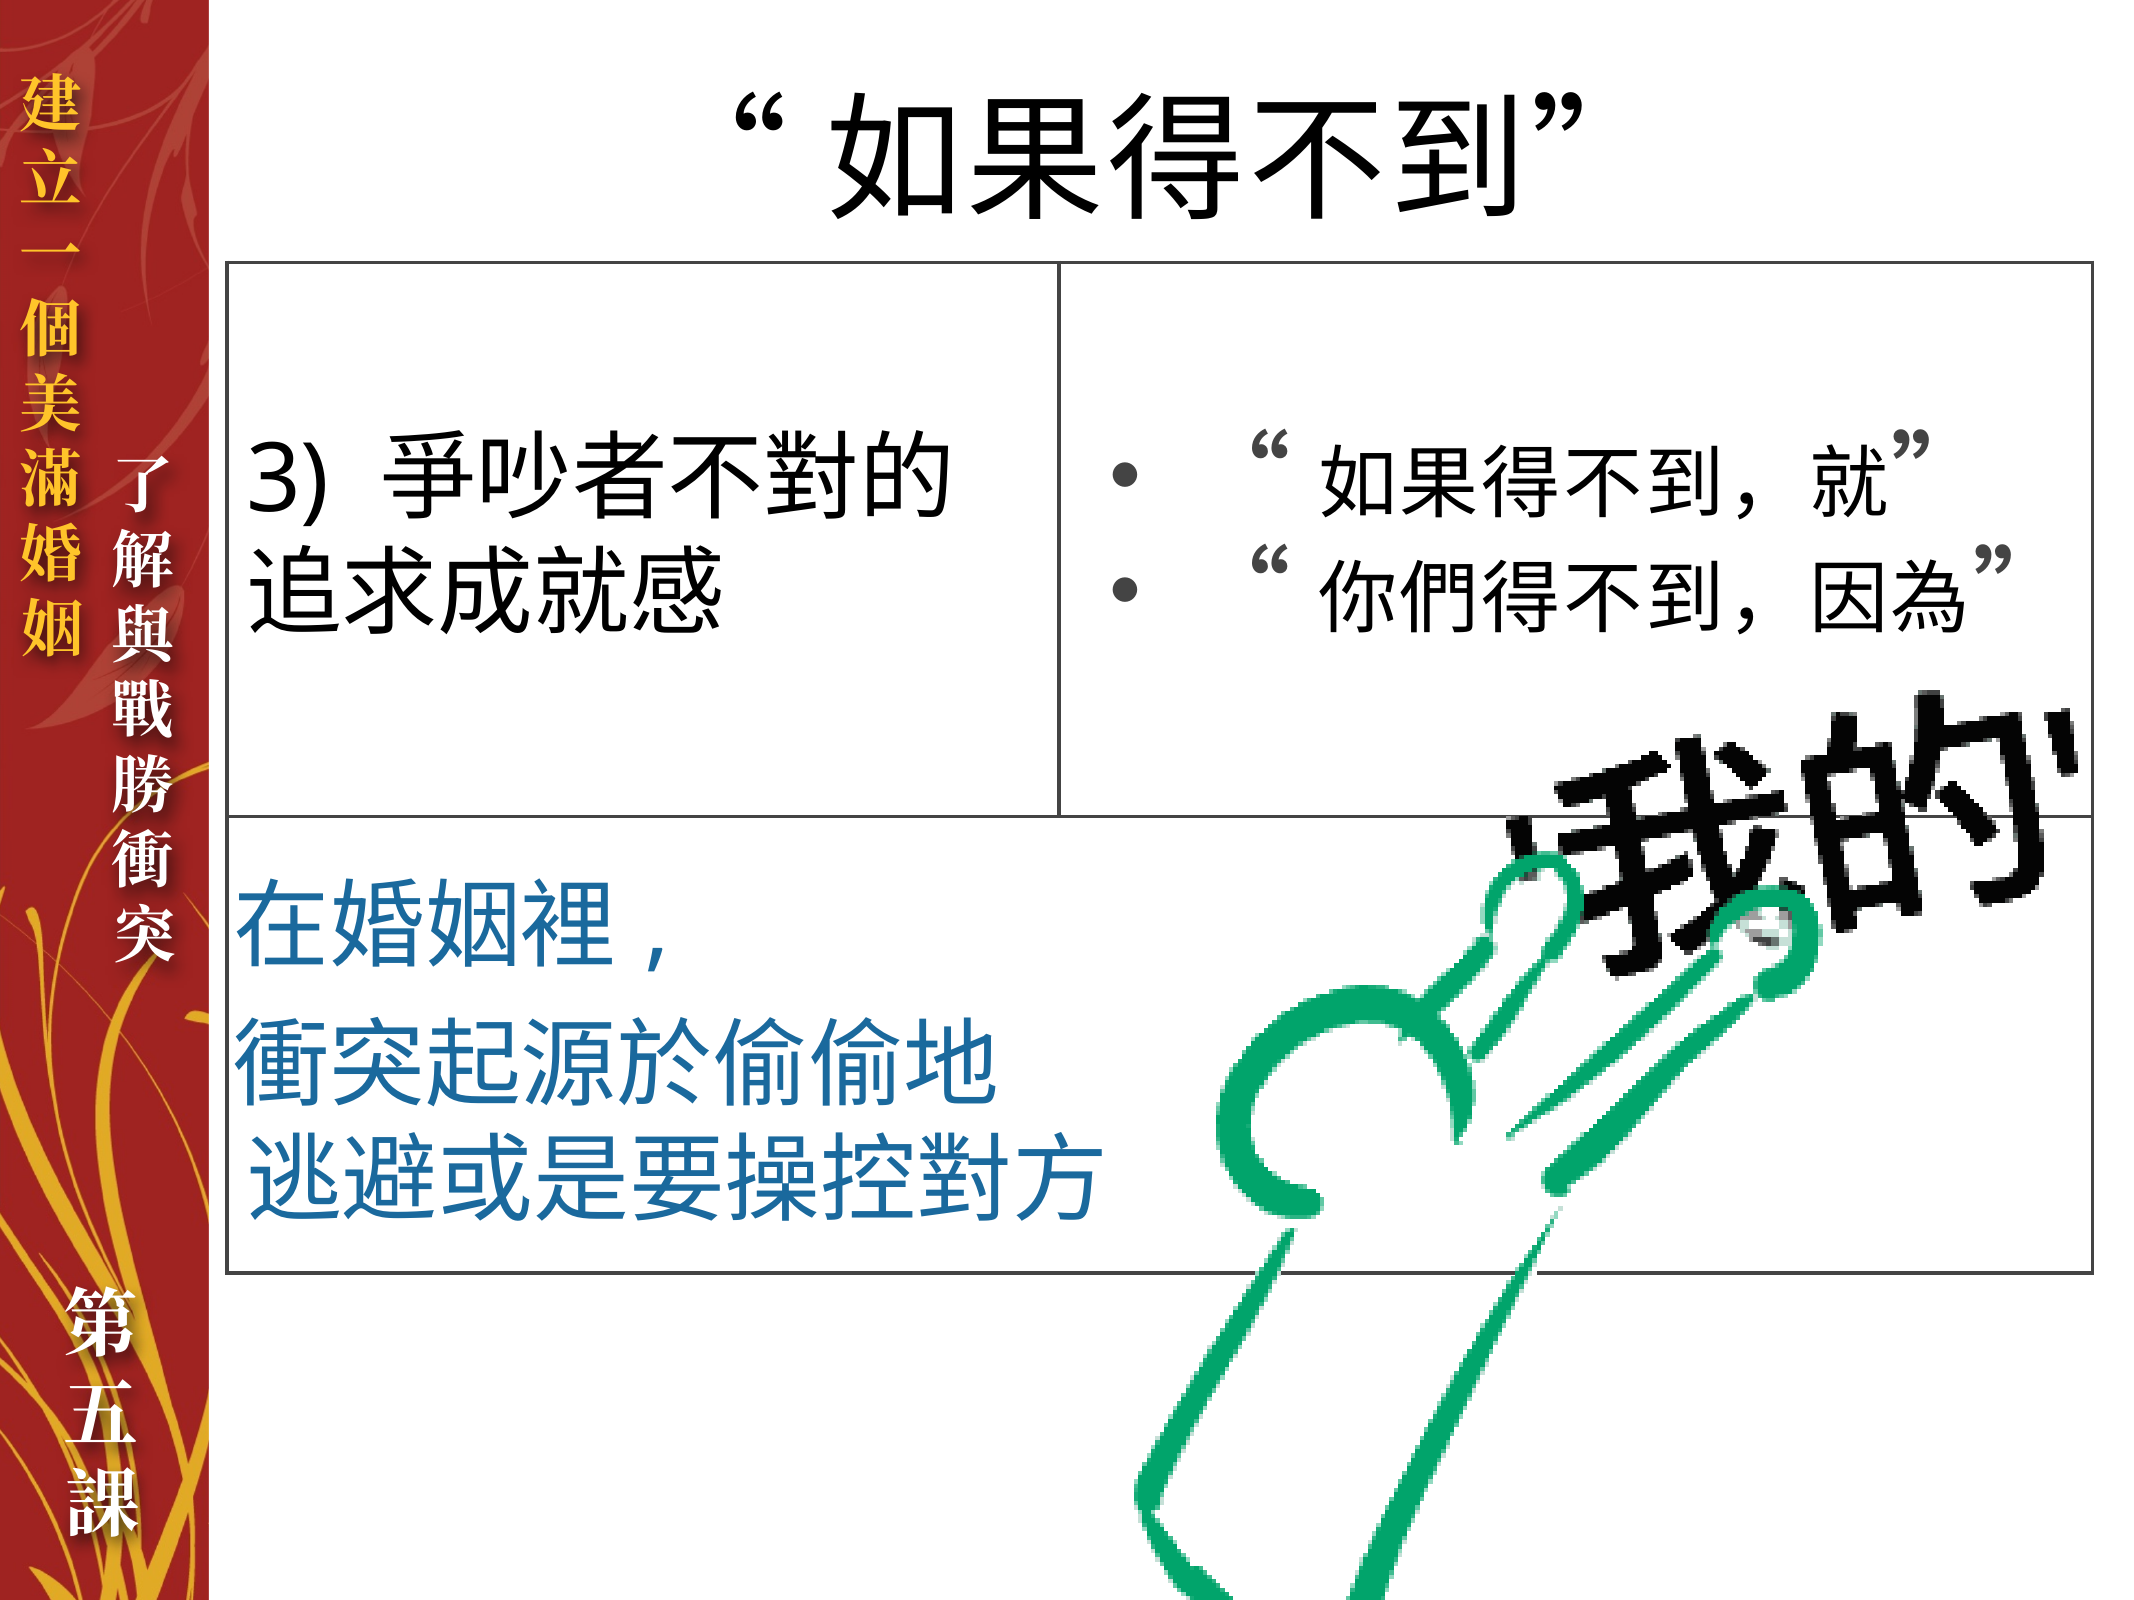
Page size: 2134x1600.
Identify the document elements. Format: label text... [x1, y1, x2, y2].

picture [0, 0, 208, 1600]
text_box “如果得不到” [642, 52, 1678, 245]
picture [1095, 656, 2132, 1600]
table_header • “如果得不到，就” • “你們得不到，因為” [1061, 264, 2091, 815]
table_cell 在婚姻裡, 衝突起源於偷偷地 逃避或是要操控對方 [229, 818, 1092, 1271]
table_header 3) 爭吵者不對的追求成就感 [229, 264, 1057, 815]
